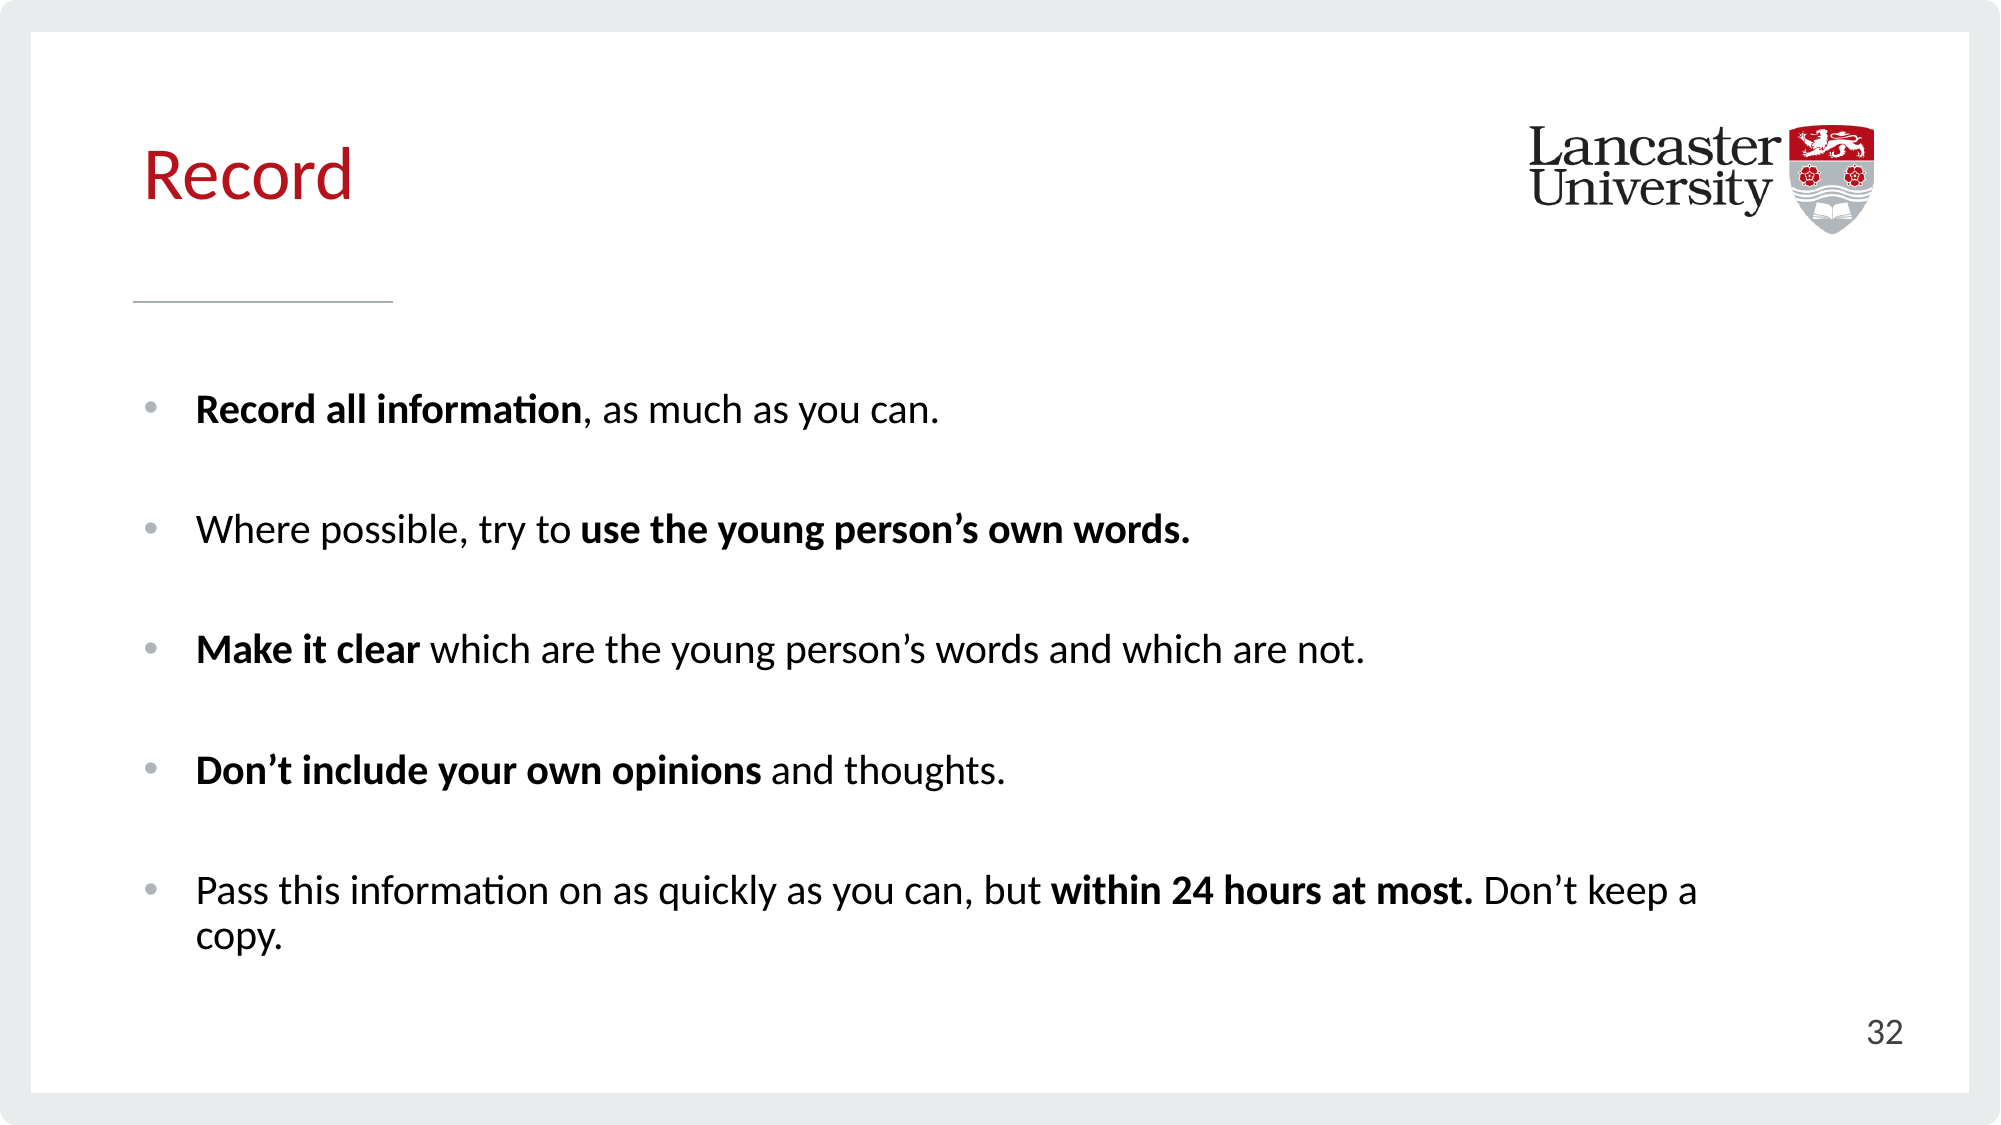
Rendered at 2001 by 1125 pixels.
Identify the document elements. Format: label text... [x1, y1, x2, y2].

slide_number 32 [1468, 999, 1919, 1060]
title Record [128, 78, 1482, 279]
list Record all information, as much as you can. Where possible, try to use the young person’s own words. Make it clear which are the young person’s words and which are not. Don’t include your own opinions and thoughts. Pass this information on as quickly as you can, but within 24 hours at most. Don’t keep a copy. [128, 379, 1738, 1014]
